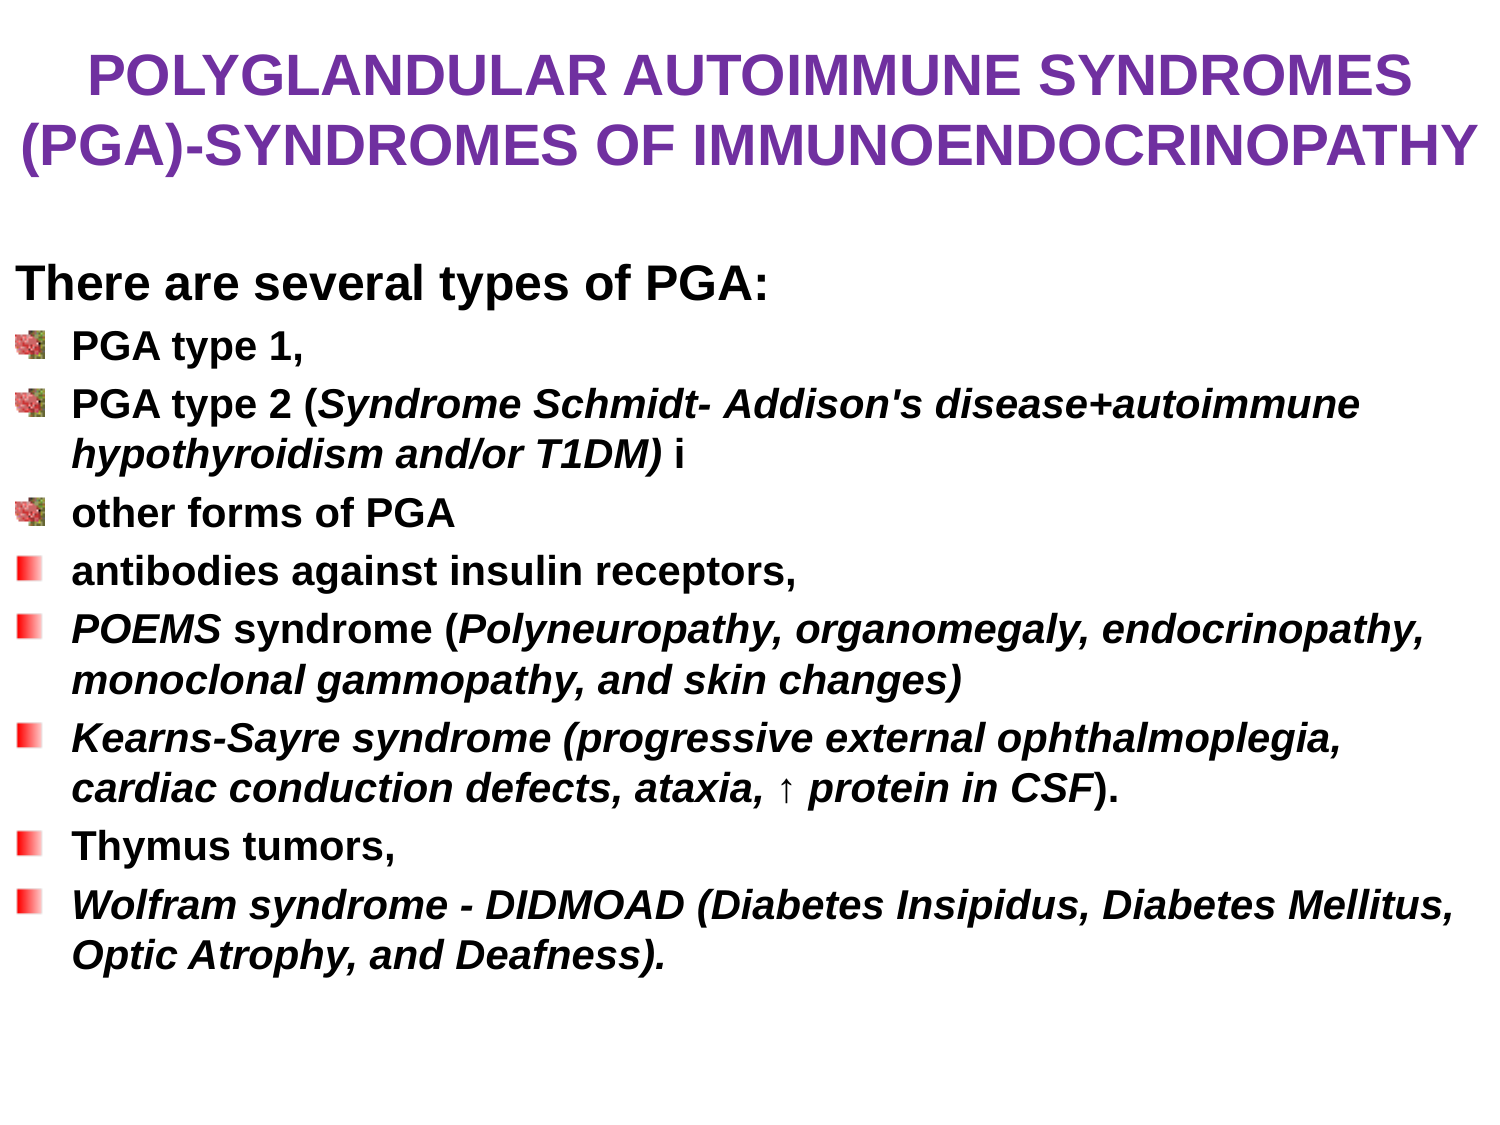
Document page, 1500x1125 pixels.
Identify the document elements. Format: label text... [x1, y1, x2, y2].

list There are several types of PGA: PGA type 1, PGA type 2 (Syndrome Schmidt- Addison's disease+autoimmune hypothyroidism and/or T1DM) i other forms of PGA antibodies against insulin receptors, POEMS syndrome (Polyneuropathy, organomegaly, endocrinopathy, monoclonal gammopathy, and skin changes) Kearns-Sayre syndrome (progressive external ophthalmoplegia, cardiac conduction defects, ataxia, ↑ protein in CSF). Thymus tumors, Wolfram syndrome - DIDMOAD (Diabetes Insipidus, Diabetes Mellitus, Optic Atrophy, and Deafness). [0, 172, 1500, 1038]
title POLYGLANDULAR AUTOIMMUNE SYNDROMES (PGA)-SYNDROMES OF IMMUNOENDOCRINOPATHY [0, 38, 1500, 172]
picture [15, 829, 45, 859]
picture [15, 329, 45, 359]
picture [15, 887, 45, 917]
picture [15, 496, 45, 526]
picture [15, 554, 45, 584]
picture [15, 612, 45, 642]
picture [15, 387, 45, 417]
picture [15, 721, 45, 751]
